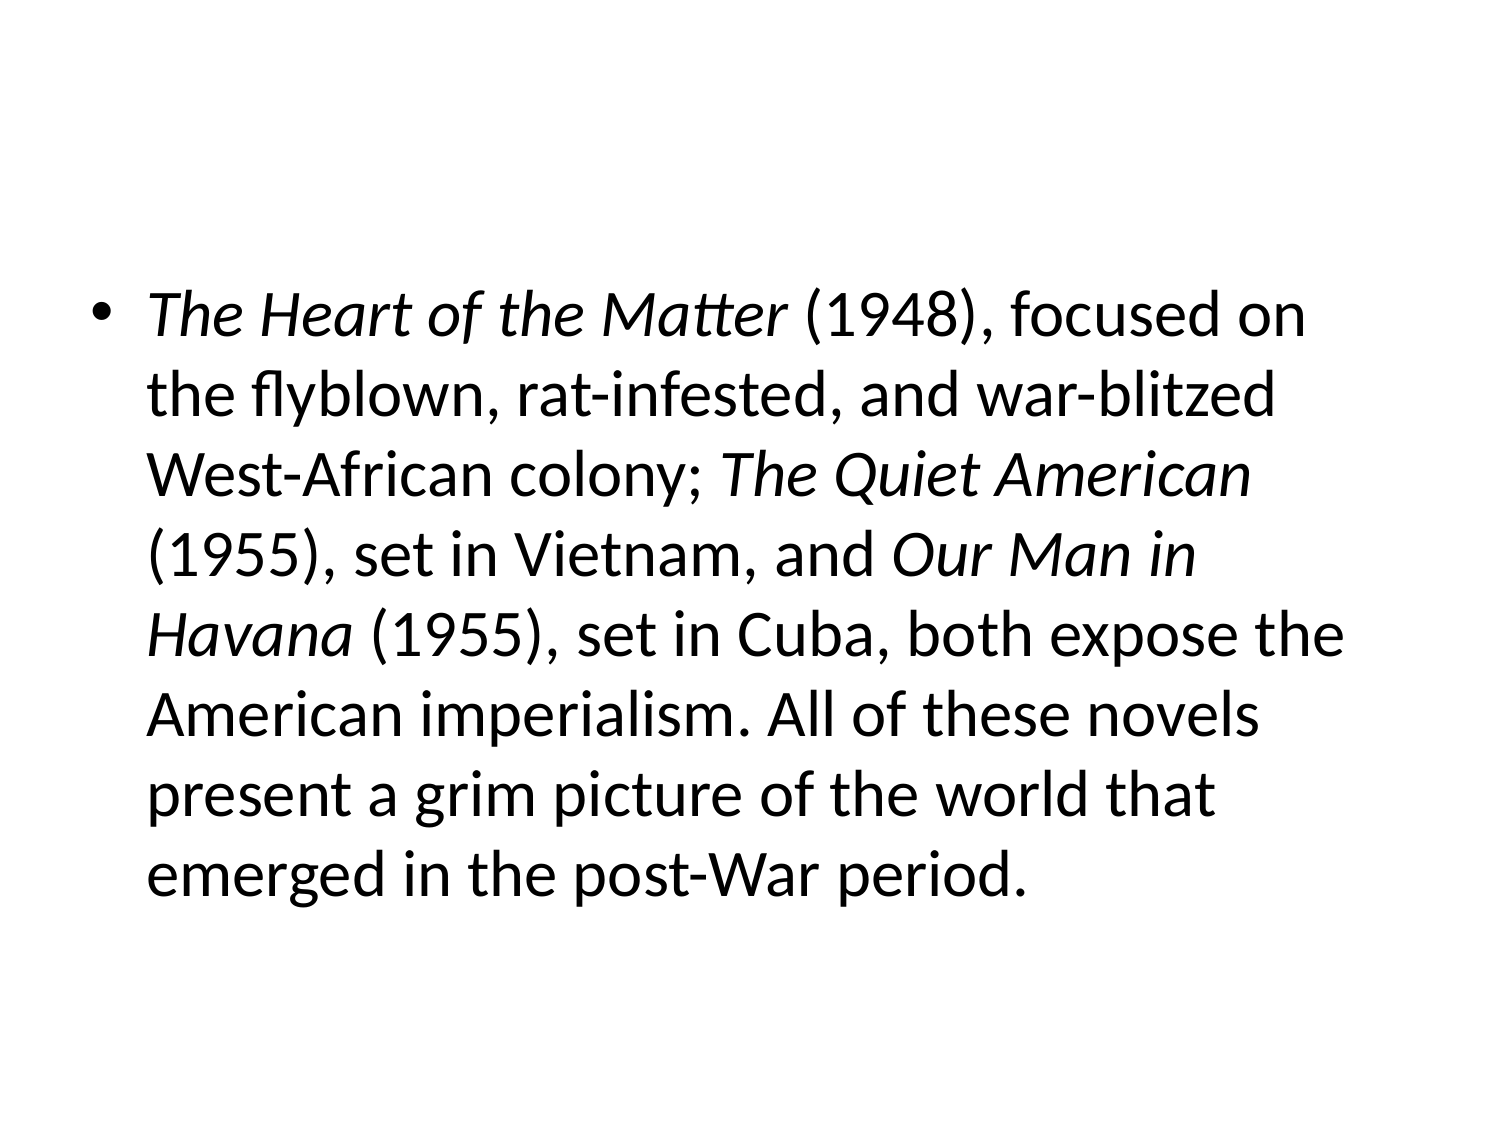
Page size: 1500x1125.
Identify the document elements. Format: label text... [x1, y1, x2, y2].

list The Heart of the Matter (1948), focused on the flyblown, rat-infested, and war-blitzed West-African colony; The Quiet American (1955), set in Vietnam, and Our Man in Havana (1955), set in Cuba, both expose the American imperialism. All of these novels present a grim picture of the world that emerged in the post-War period. [75, 262, 1425, 1005]
